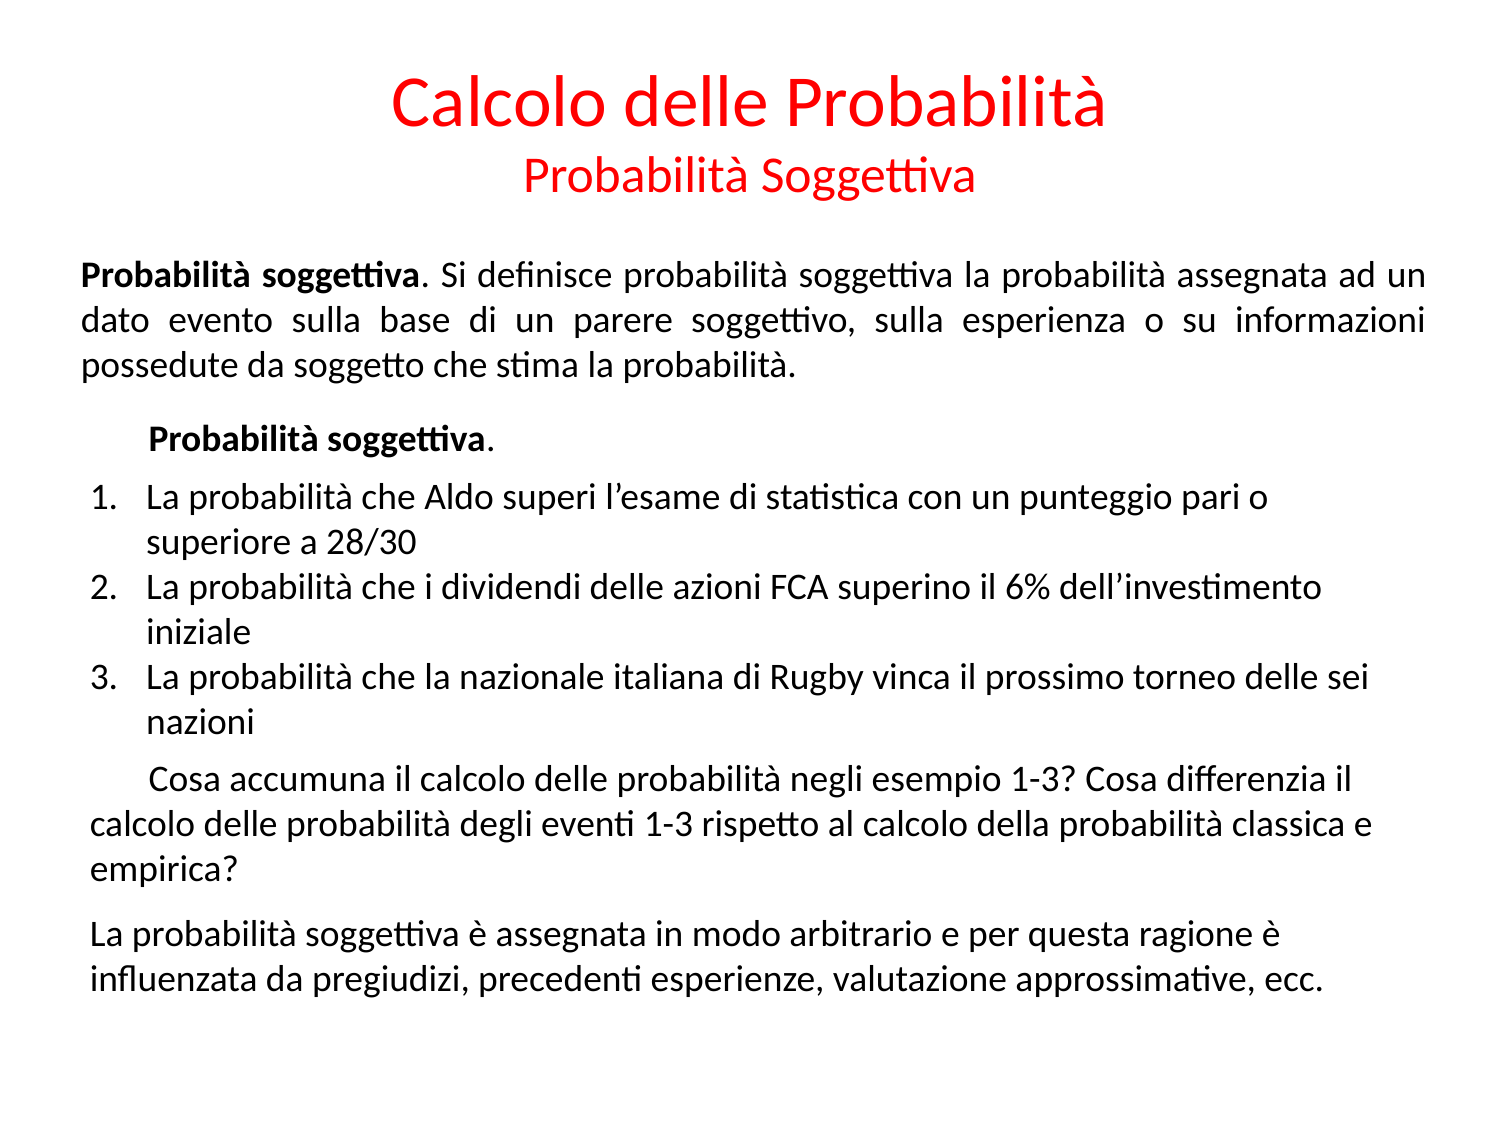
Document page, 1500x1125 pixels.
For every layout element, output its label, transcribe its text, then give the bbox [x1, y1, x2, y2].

title Calcolo delle Probabilità Probabilità Soggettiva [75, 45, 1425, 211]
text_box La probabilità soggettiva è assegnata in modo arbitrario e per questa ragione è influenzata da pregiudizi, precedenti esperienze, valutazione approssimative, ecc. [74, 901, 1425, 1007]
text_box Probabilità soggettiva. La probabilità che Aldo superi l’esame di statistica con un punteggio pari o superiore a 28/30 La probabilità che i dividendi delle azioni FCA superino il 6% dell’investimento iniziale La probabilità che la nazionale italiana di Rugby vinca il prossimo torneo delle sei nazioni Cosa accumuna il calcolo delle probabilità negli esempio 1-3? Cosa differenzia il calcolo delle probabilità degli eventi 1-3 rispetto al calcolo della probabilità classica e empirica? [74, 406, 1425, 897]
text_box Probabilità soggettiva. Si definisce probabilità soggettiva la probabilità assegnata ad un dato evento sulla base di un parere soggettivo, sulla esperienza o su informazioni possedute da soggetto che stima la probabilità. [66, 242, 1443, 393]
